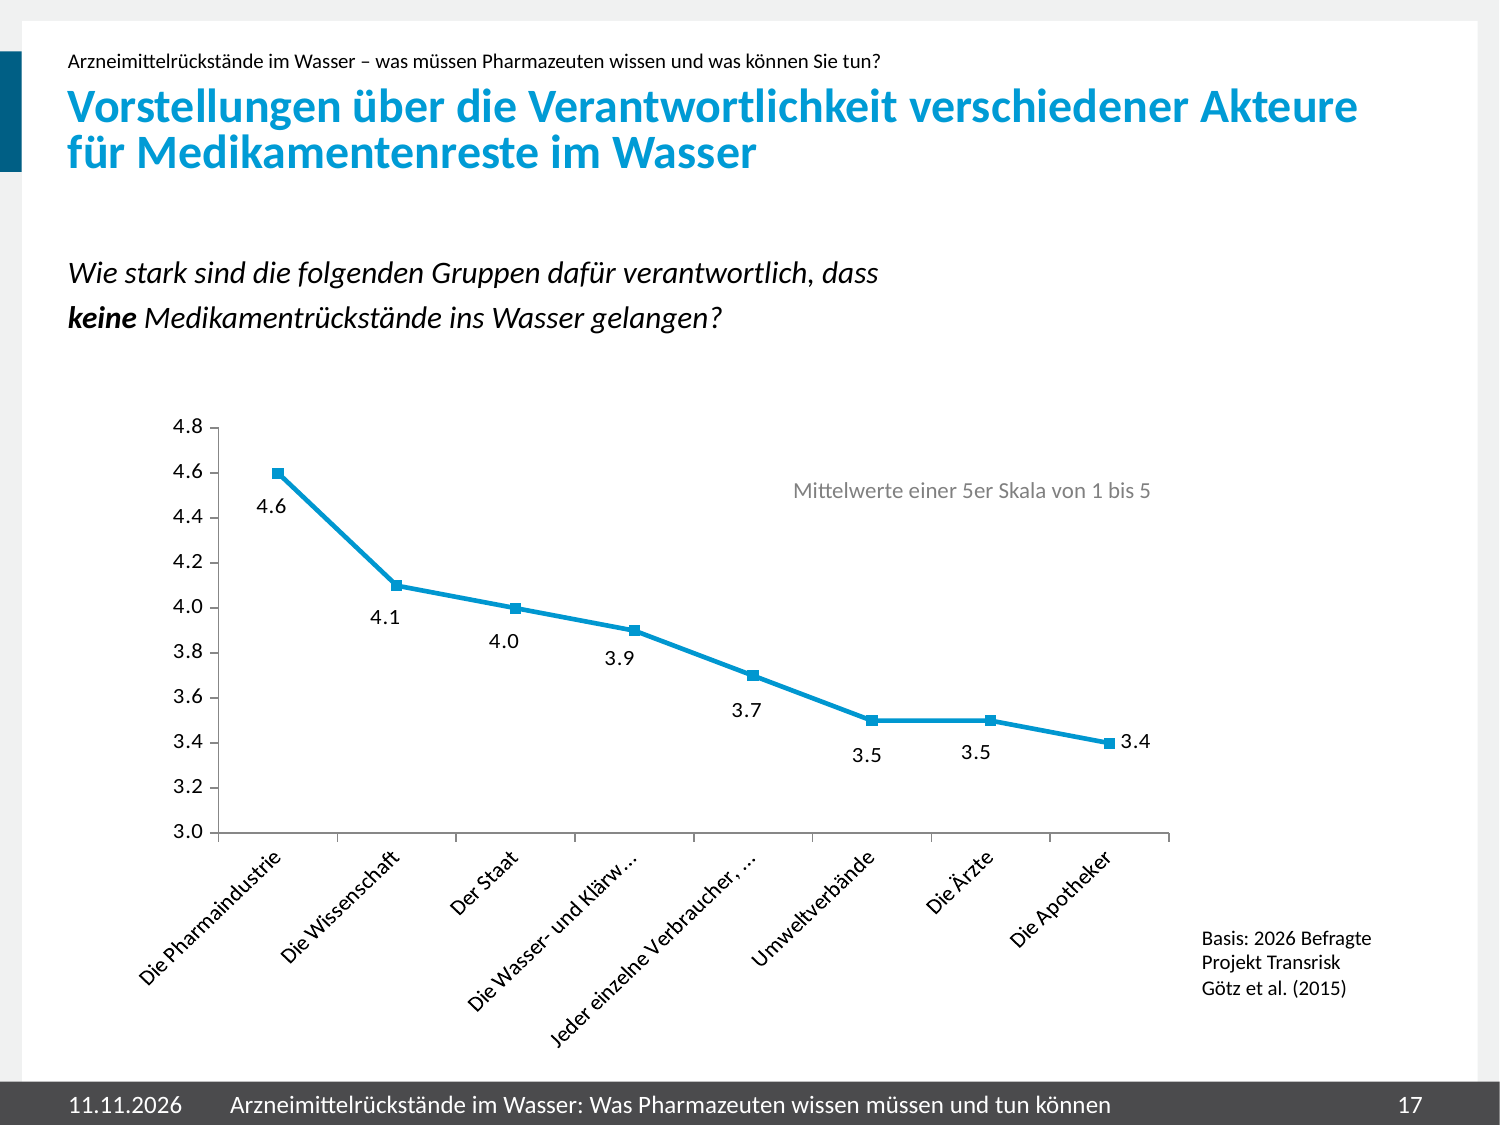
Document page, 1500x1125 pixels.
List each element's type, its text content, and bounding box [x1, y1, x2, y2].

text_box Basis: 2026 Befragte Projekt Transrisk Götz et al. (2015) [1192, 916, 1425, 1007]
footer Arzneimittelrückstände im Wasser: Was Pharmazeuten wissen müssen und tun können [230, 1082, 1199, 1125]
list Arzneimittelrückstände im Wasser – was müssen Pharmazeuten wissen und was können Sie tun? [67, 47, 1415, 86]
list Wie stark sind die folgenden Gruppen dafür verantwortlich, dass keine Medikamentrückstände ins Wasser gelangen? [67, 245, 1424, 1044]
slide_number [68, 1082, 230, 1125]
chart [135, 401, 1188, 1053]
title Vorstellungen über die Verantwortlichkeit verschiedener Akteure für Medikamentenreste im Wasser [67, 77, 1418, 178]
slide_number 17 [1331, 1082, 1423, 1125]
